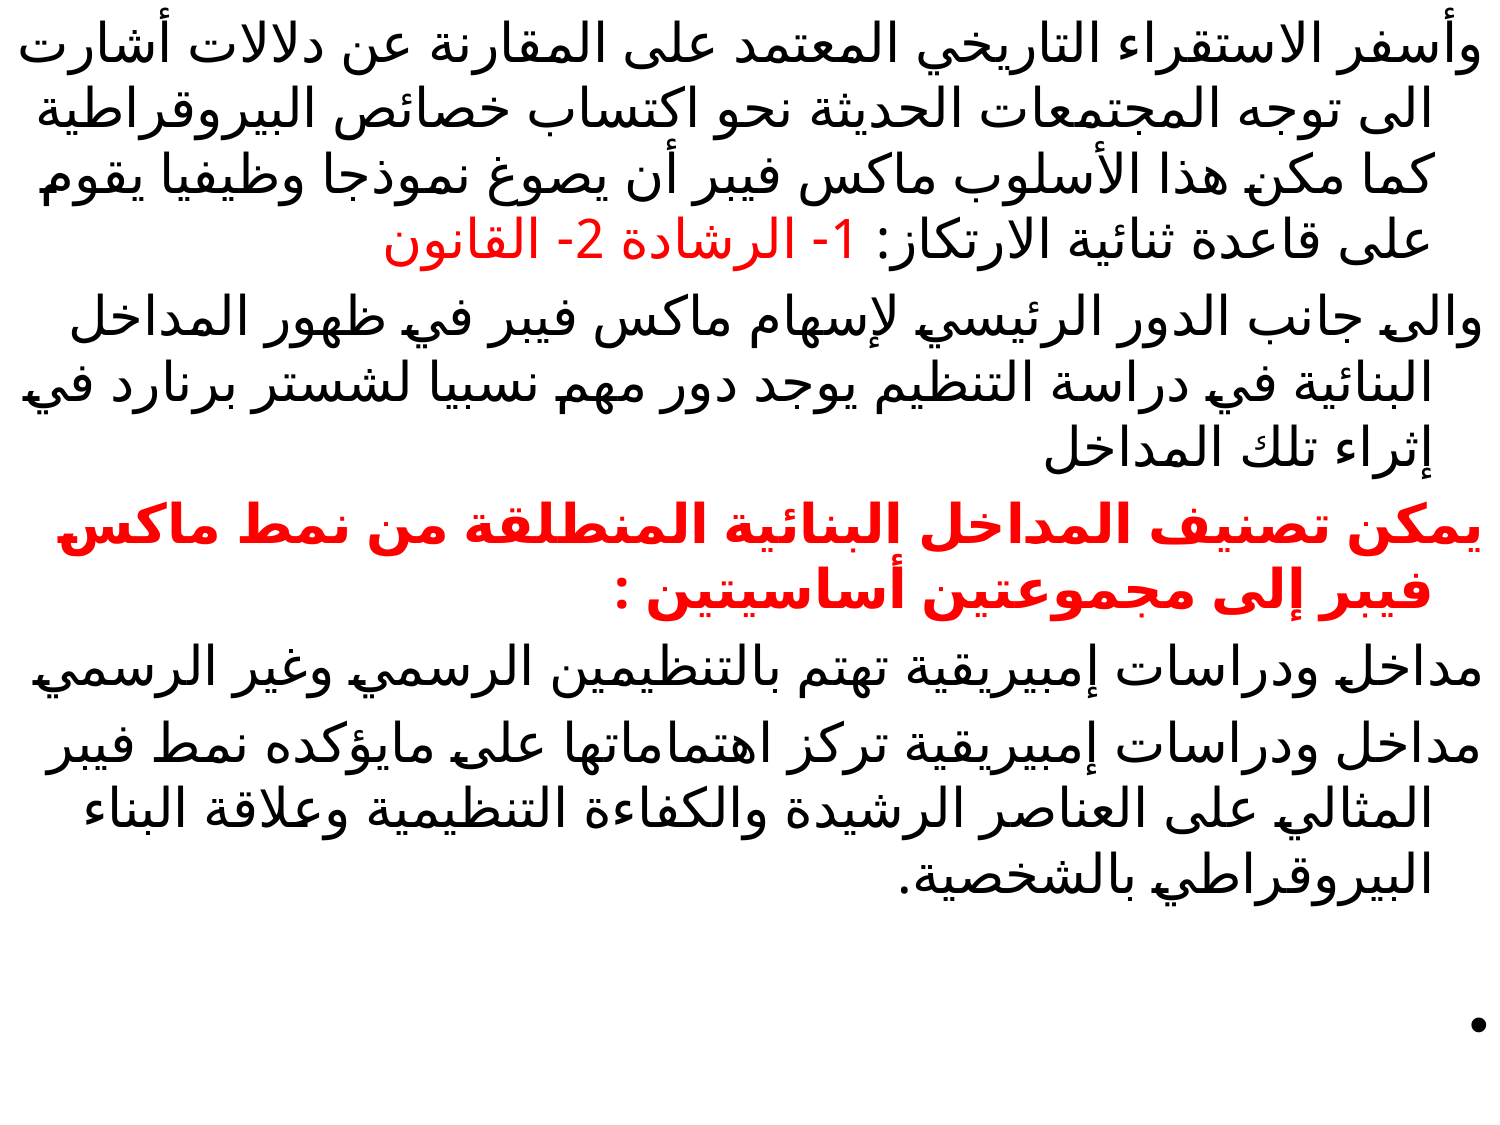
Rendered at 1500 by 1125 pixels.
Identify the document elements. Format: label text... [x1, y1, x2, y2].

list وأسفر الاستقراء التاريخي المعتمد على المقارنة عن دلالات أشارت الى توجه المجتمعات الحديثة نحو اكتساب خصائص البيروقراطية كما مكن هذا الأسلوب ماكس فيبر أن يصوغ نموذجا وظيفيا يقوم على قاعدة ثنائية الارتكاز: 1- الرشادة 2- القانون والى جانب الدور الرئيسي لإسهام ماكس فيبر في ظهور المداخل البنائية في دراسة التنظيم يوجد دور مهم نسبيا لشستر برنارد في إثراء تلك المداخل يمكن تصنيف المداخل البنائية المنطلقة من نمط ماكس فيبر إلى مجموعتين أساسيتين : مداخل ودراسات إمبيريقية تهتم بالتنظيمين الرسمي وغير الرسمي مداخل ودراسات إمبيريقية تركز اهتماماتها على مايؤكده نمط فيبر المثالي على العناصر الرشيدة والكفاءة التنظيمية وعلاقة البناء البيروقراطي بالشخصية. [0, 0, 1500, 1125]
